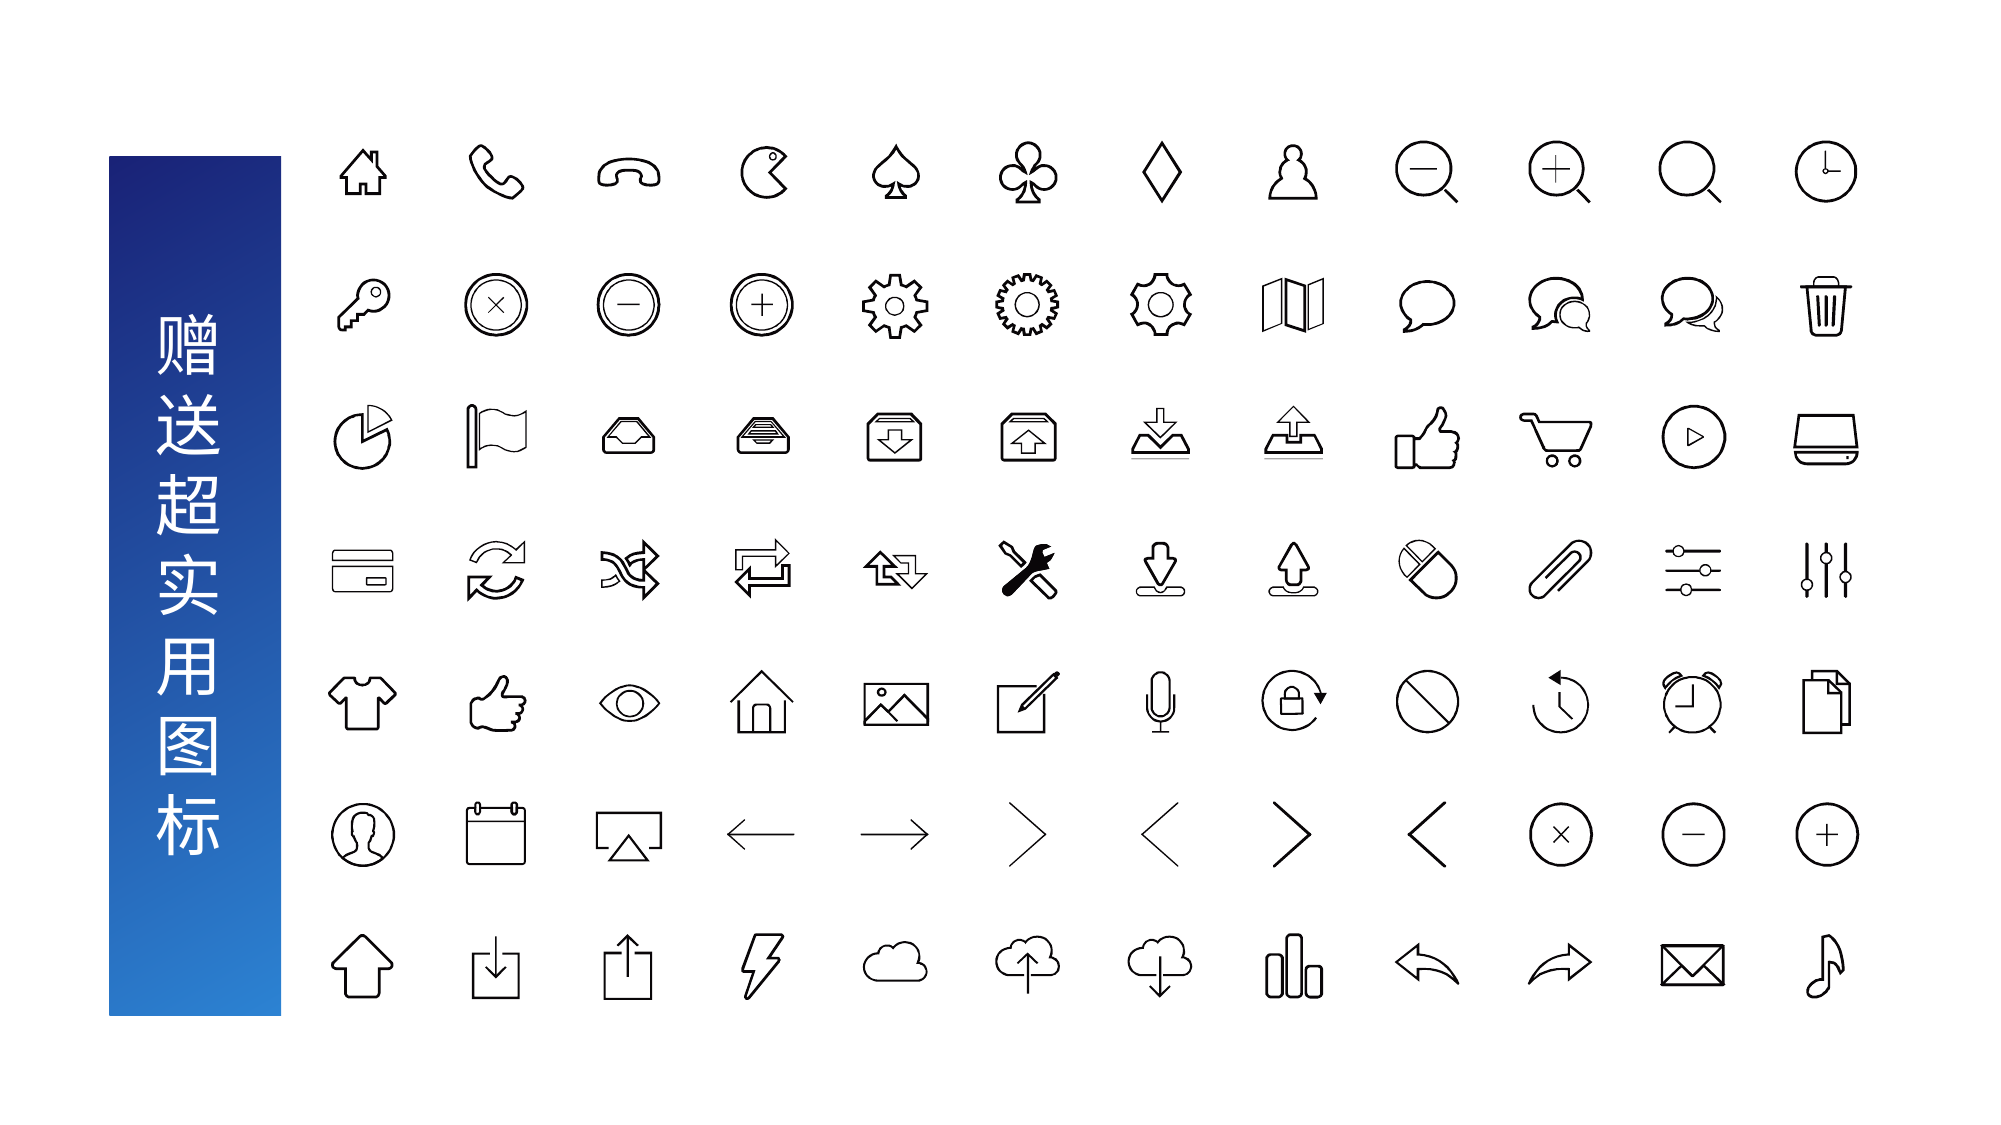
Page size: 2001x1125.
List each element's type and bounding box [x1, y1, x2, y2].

text_box [1304, 964, 1324, 999]
text_box [768, 152, 777, 161]
text_box [365, 577, 387, 586]
text_box [603, 951, 653, 1000]
text_box [736, 417, 790, 454]
text_box [874, 417, 916, 423]
text_box [1706, 188, 1722, 204]
text_box [602, 279, 656, 331]
text_box [747, 430, 779, 435]
text_box [1685, 295, 1724, 333]
text_box [1129, 273, 1193, 336]
text_box [1822, 168, 1829, 175]
text_box [741, 933, 785, 1000]
text_box [1150, 671, 1171, 718]
text_box [734, 564, 791, 599]
text_box [1824, 565, 1828, 598]
text_box [466, 404, 478, 469]
text_box [1839, 571, 1852, 584]
text_box [468, 540, 526, 564]
text_box [1660, 276, 1714, 327]
text_box [1528, 140, 1585, 197]
text_box [1532, 676, 1590, 734]
text_box [1519, 412, 1593, 452]
text_box [910, 833, 929, 850]
text_box [331, 803, 396, 858]
text_box [470, 279, 523, 331]
text_box [1014, 292, 1040, 318]
text_box [735, 538, 790, 571]
text_box [1394, 942, 1460, 985]
text_box [1813, 276, 1840, 285]
text_box [597, 157, 661, 187]
text_box [1835, 673, 1848, 686]
text_box [1701, 671, 1723, 690]
text_box [995, 935, 1060, 977]
text_box [1283, 685, 1300, 697]
text_box [1396, 669, 1460, 734]
text_box [1805, 542, 1809, 578]
text_box [863, 693, 930, 726]
text_box [606, 420, 652, 444]
text_box [510, 807, 519, 816]
text_box [1277, 541, 1310, 587]
text_box [752, 424, 775, 428]
text_box [1142, 140, 1183, 204]
text_box [1800, 578, 1814, 591]
text_box [892, 554, 929, 590]
text_box [1576, 188, 1591, 204]
text_box [1407, 832, 1447, 868]
text_box [478, 408, 527, 453]
text_box [1805, 289, 1847, 337]
text_box [1273, 801, 1310, 834]
text_box [1687, 427, 1704, 447]
text_box [1149, 985, 1171, 998]
text_box [1548, 669, 1561, 686]
text_box [866, 412, 923, 462]
text_box [1692, 588, 1721, 592]
text_box [474, 801, 482, 806]
text_box [615, 689, 645, 718]
text_box [1527, 942, 1593, 985]
text_box [1528, 539, 1593, 600]
text_box [1264, 433, 1323, 454]
text_box [862, 273, 929, 339]
text_box [1843, 542, 1848, 571]
text_box [1261, 669, 1322, 732]
text_box [600, 538, 660, 602]
text_box [1017, 672, 1059, 713]
text_box [616, 934, 639, 947]
text_box [1827, 682, 1840, 695]
text_box [1806, 934, 1845, 999]
text_box [471, 952, 520, 1000]
text_box [1793, 413, 1859, 449]
text_box [1661, 802, 1726, 867]
text_box [1843, 584, 1848, 598]
text_box [752, 439, 775, 444]
text_box [1268, 144, 1318, 200]
text_box [341, 811, 385, 867]
text_box [601, 574, 621, 588]
text_box [1000, 412, 1057, 462]
text_box [863, 682, 930, 720]
text_box [595, 811, 663, 850]
text_box [1262, 277, 1283, 333]
text_box [468, 144, 525, 200]
text_box [1660, 966, 1726, 987]
text_box [1268, 586, 1319, 597]
text_box [1273, 832, 1312, 868]
text_box [1721, 947, 1725, 983]
text_box [1405, 679, 1450, 725]
text_box [740, 145, 788, 199]
text_box [1661, 404, 1727, 470]
text_box [1553, 826, 1570, 843]
text_box [1662, 671, 1684, 690]
text_box [465, 806, 526, 866]
text_box [889, 712, 899, 722]
text_box [740, 420, 786, 438]
text_box [737, 700, 786, 734]
text_box [331, 549, 394, 562]
text_box [607, 833, 650, 862]
text_box [862, 941, 928, 982]
text_box [1810, 669, 1851, 726]
text_box [1008, 417, 1050, 423]
text_box [598, 684, 661, 722]
text_box [1793, 450, 1859, 466]
text_box [729, 669, 794, 703]
text_box [510, 801, 519, 806]
text_box [331, 934, 394, 999]
text_box [1279, 697, 1304, 715]
text_box [1675, 684, 1694, 708]
text_box [1265, 953, 1284, 999]
text_box [1399, 280, 1456, 333]
text_box [876, 687, 887, 697]
text_box [862, 550, 902, 586]
text_box [370, 286, 382, 298]
text_box [1009, 429, 1047, 454]
text_box [1026, 953, 1030, 994]
text_box [1135, 586, 1186, 597]
text_box [998, 540, 1027, 568]
text_box [1405, 539, 1437, 563]
text_box [1668, 727, 1675, 734]
text_box [1663, 676, 1722, 734]
text_box [1285, 933, 1303, 999]
text_box [1699, 564, 1712, 577]
text_box [1529, 802, 1594, 867]
text_box [1142, 802, 1179, 834]
text_box [876, 429, 914, 454]
text_box [1394, 406, 1461, 470]
text_box [1802, 679, 1843, 735]
text_box [1410, 801, 1447, 834]
text_box [1030, 954, 1039, 964]
text_box [1398, 547, 1421, 578]
text_box [1824, 295, 1828, 327]
text_box [1545, 454, 1559, 468]
text_box [1672, 544, 1685, 558]
text_box [467, 575, 525, 602]
text_box [333, 413, 392, 470]
text_box [752, 703, 772, 732]
text_box [337, 278, 391, 332]
text_box [1567, 454, 1582, 468]
text_box [872, 143, 920, 199]
text_box [1146, 694, 1176, 723]
text_box [996, 685, 1046, 734]
text_box [339, 148, 387, 196]
text_box [328, 676, 397, 731]
text_box [999, 141, 1058, 204]
text_box [1443, 188, 1459, 204]
text_box [1558, 692, 1574, 720]
text_box [1800, 285, 1853, 289]
text_box [469, 675, 527, 732]
text_box [910, 819, 927, 834]
text_box [1528, 276, 1590, 333]
text_box [1820, 551, 1833, 565]
text_box [331, 565, 394, 593]
text_box [1658, 140, 1716, 197]
text_box [1816, 295, 1821, 327]
text_box [1142, 407, 1178, 439]
text_box [1029, 573, 1058, 600]
text_box [1794, 140, 1858, 203]
text_box [485, 966, 507, 979]
text_box [1147, 292, 1174, 318]
text_box [1002, 544, 1055, 597]
text_box [1276, 405, 1311, 438]
text_box [729, 273, 794, 337]
text_box [1710, 727, 1717, 734]
text_box [1685, 549, 1721, 553]
text_box [1143, 541, 1177, 587]
text_box [1284, 277, 1307, 333]
text_box [367, 404, 393, 434]
text_box [1680, 583, 1693, 597]
text_box [596, 273, 661, 337]
text_box [464, 273, 529, 337]
text_box [1016, 953, 1026, 964]
text_box [1127, 935, 1193, 977]
text_box [1019, 705, 1026, 712]
text_box [1660, 947, 1664, 983]
text_box [1831, 295, 1837, 327]
text_box [1660, 944, 1725, 978]
text_box [1313, 692, 1327, 705]
text_box [1395, 140, 1453, 197]
text_box [1408, 550, 1458, 600]
text_box [1665, 588, 1680, 592]
text_box [1131, 433, 1190, 454]
text_box [1795, 802, 1860, 867]
text_box [995, 273, 1060, 336]
text_box [602, 417, 656, 454]
text_box [1307, 277, 1324, 331]
text_box [109, 156, 282, 1016]
text_box [735, 279, 789, 331]
